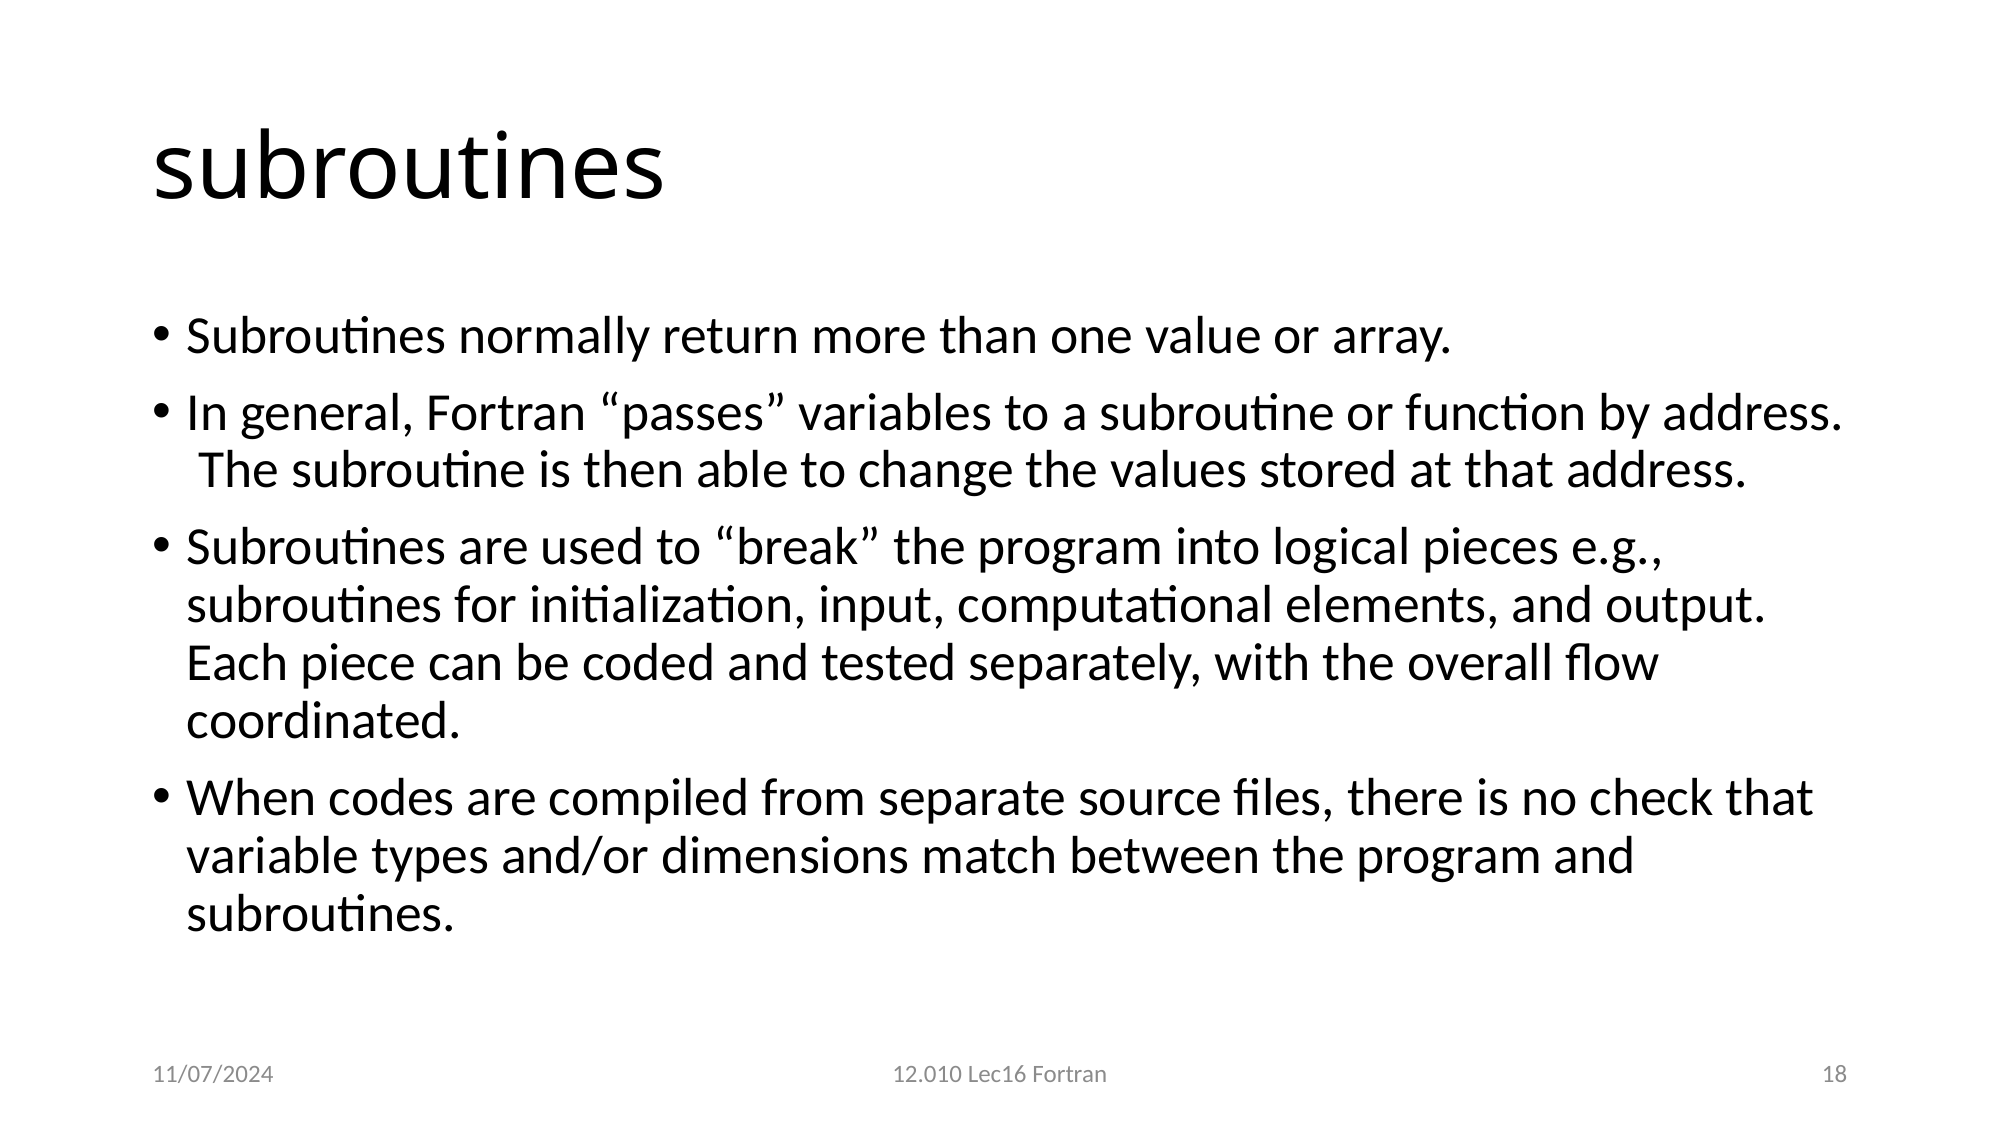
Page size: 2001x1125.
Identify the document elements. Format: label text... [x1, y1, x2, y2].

footer 12.010 Lec16 Fortran [662, 1042, 1338, 1103]
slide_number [137, 1042, 588, 1103]
list Subroutines normally return more than one value or array. In general, Fortran “passes” variables to a subroutine or function by address. The subroutine is then able to change the values stored at that address. Subroutines are used to “break” the program into logical pieces e.g., subroutines for initialization, input, computational elements, and output. Each piece can be coded and tested separately, with the overall flow coordinated. When codes are compiled from separate source files, there is no check that variable types and/or dimensions match between the program and subroutines. [137, 299, 1863, 1014]
title subroutines [137, 59, 1863, 278]
slide_number 18 [1412, 1042, 1863, 1103]
